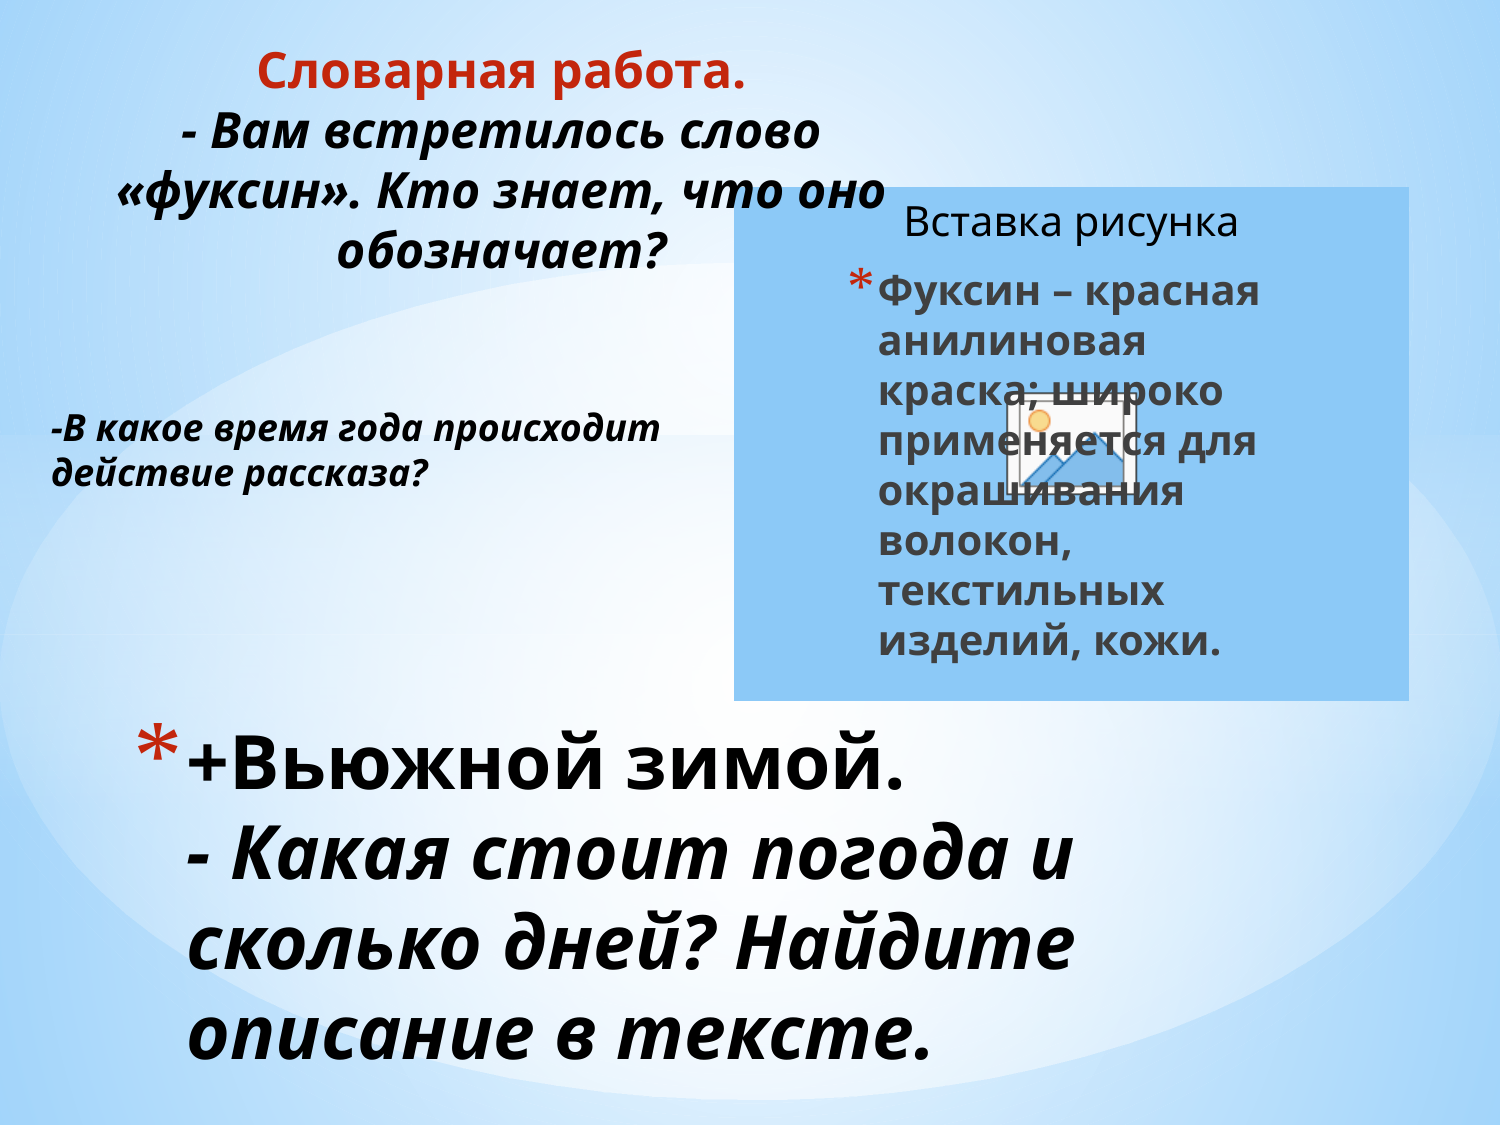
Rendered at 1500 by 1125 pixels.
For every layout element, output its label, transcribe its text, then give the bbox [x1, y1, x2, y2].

picture [733, 187, 1410, 701]
text_box -В какое время года происходит действие рассказа? [36, 397, 686, 502]
text_box Словарная работа. - Вам встретилось слово «фуксин». Кто знает, что оно обозначает? [41, 30, 963, 286]
title +Вьюжной зимой. - Какая стоит погода и сколько дней? Найдите описание в тексте. [119, 732, 1235, 1083]
